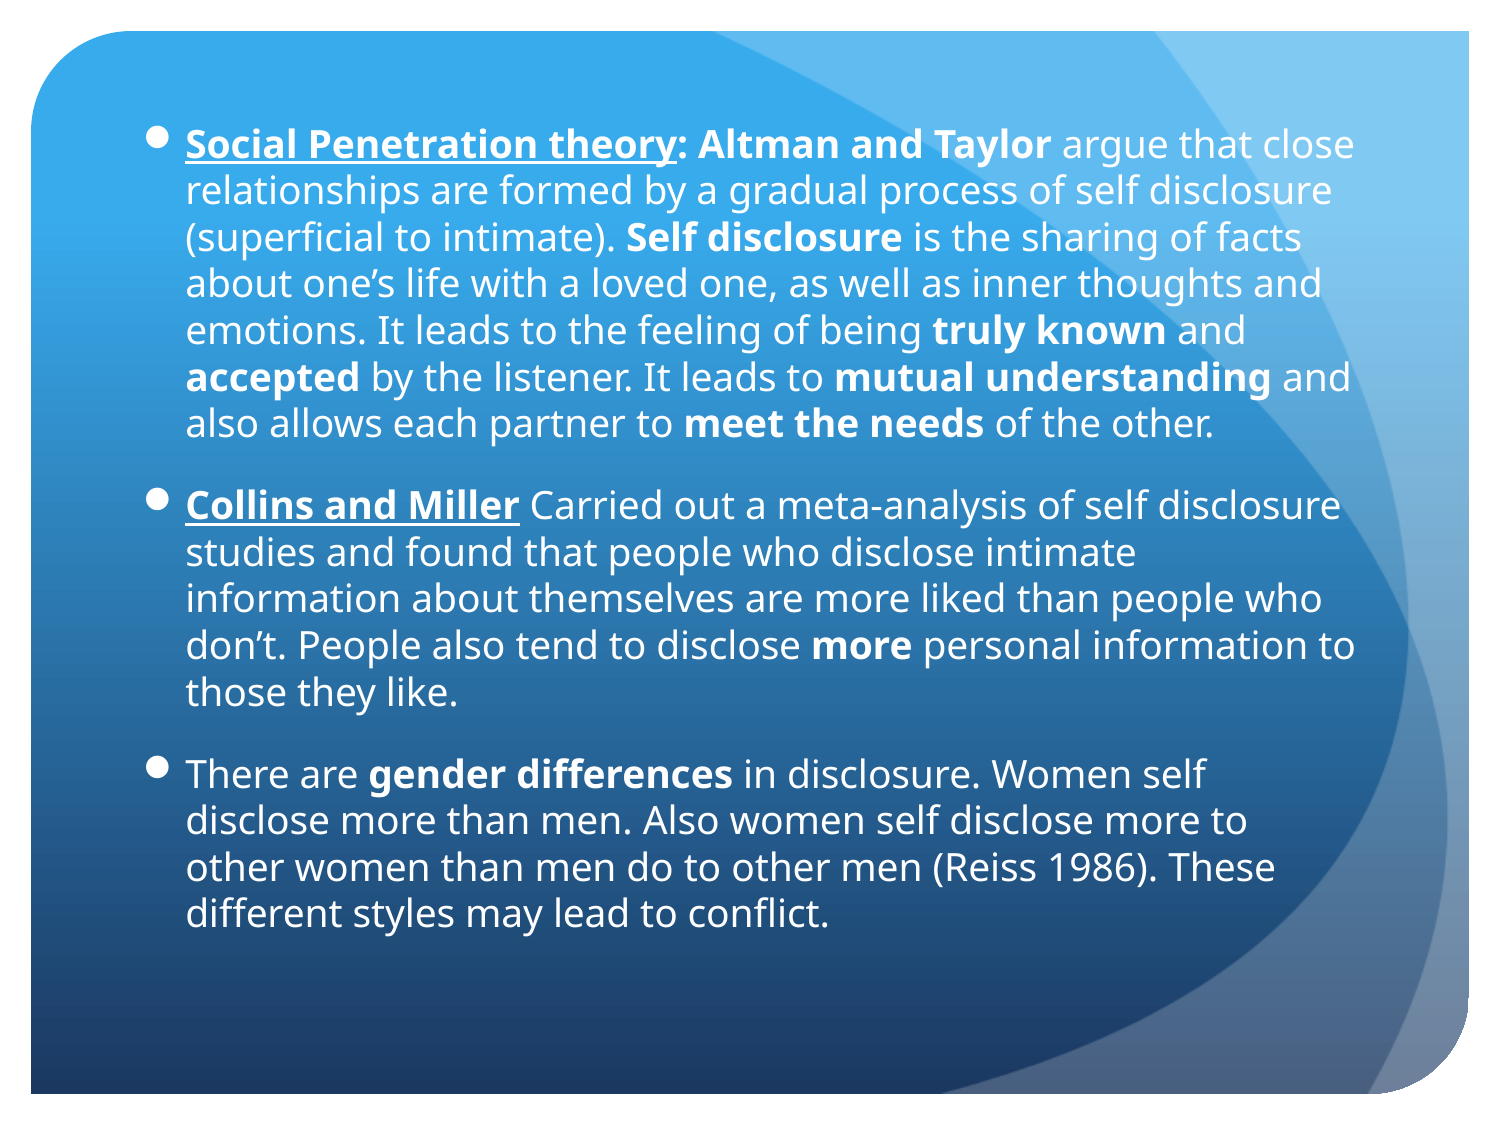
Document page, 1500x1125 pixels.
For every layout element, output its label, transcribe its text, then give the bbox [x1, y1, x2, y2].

list Social Penetration theory: Altman and Taylor argue that close relationships are formed by a gradual process of self disclosure (superficial to intimate). Self disclosure is the sharing of facts about one’s life with a loved one, as well as inner thoughts and emotions. It leads to the feeling of being truly known and accepted by the listener. It leads to mutual understanding and also allows each partner to meet the needs of the other. Collins and Miller Carried out a meta-analysis of self disclosure studies and found that people who disclose intimate information about themselves are more liked than people who don’t. People also tend to disclose more personal information to those they like. There are gender differences in disclosure. Women self disclose more than men. Also women self disclose more to other women than men do to other men (Reiss 1986). These different styles may lead to conflict. [127, 111, 1372, 991]
picture [24, 30, 1473, 1094]
